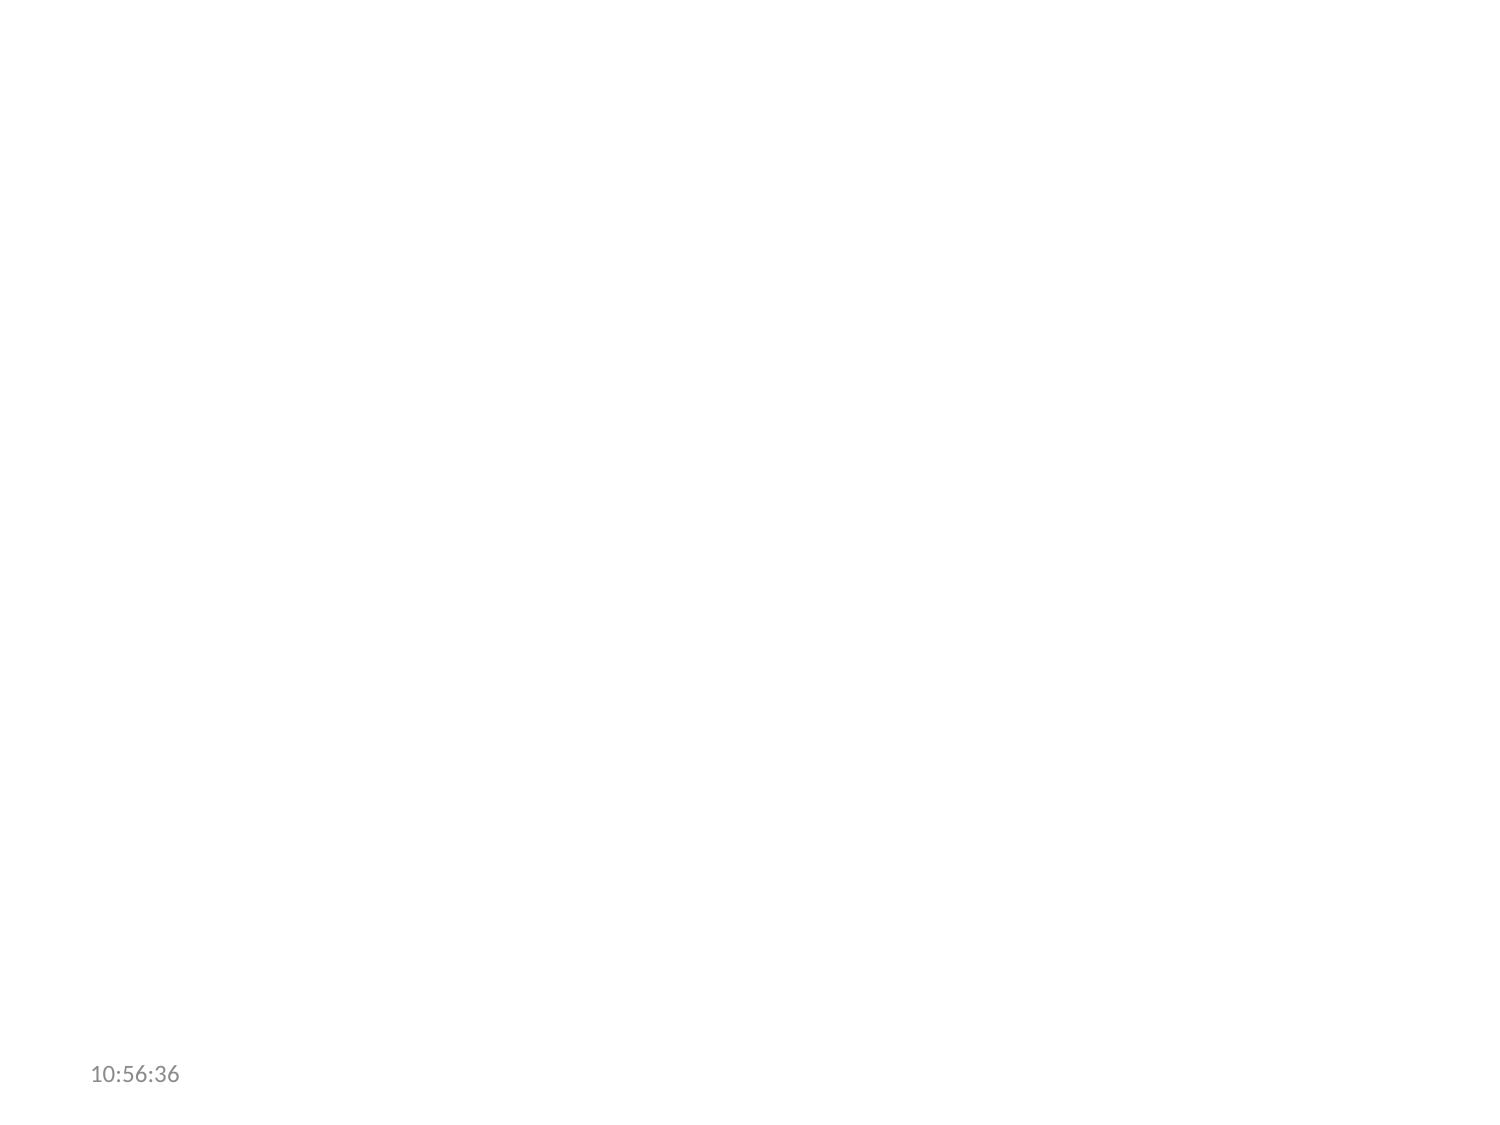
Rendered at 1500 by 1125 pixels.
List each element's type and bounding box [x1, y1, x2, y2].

slide_number [75, 1042, 425, 1103]
